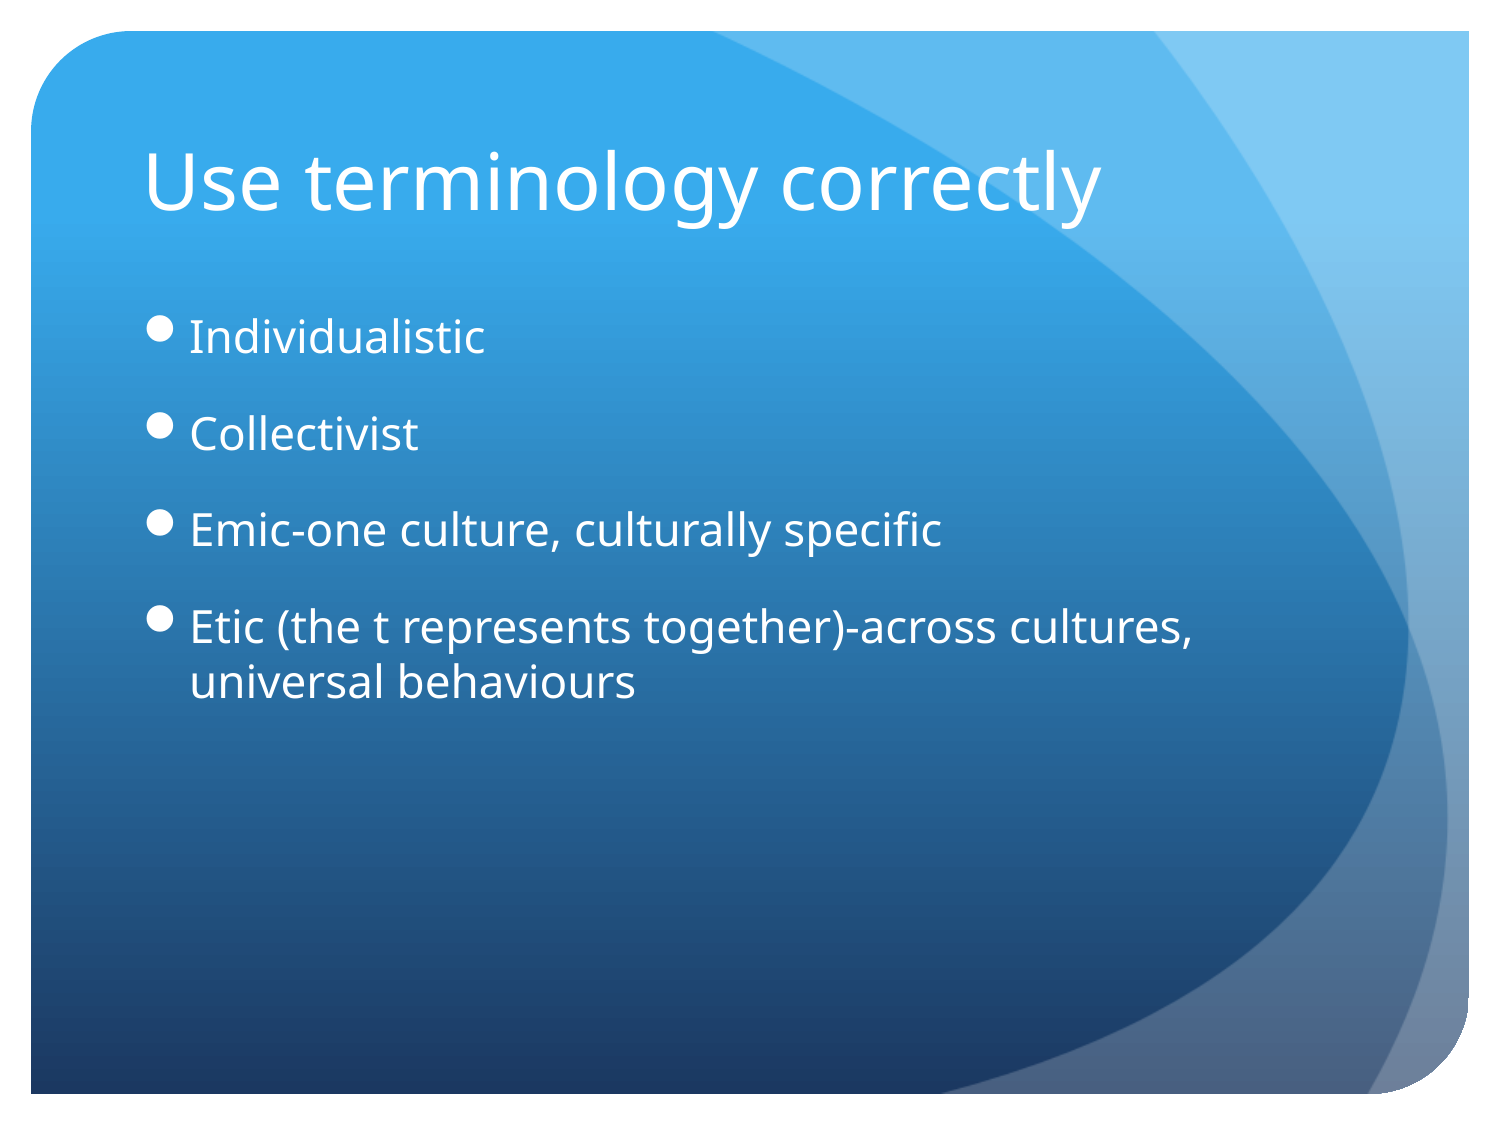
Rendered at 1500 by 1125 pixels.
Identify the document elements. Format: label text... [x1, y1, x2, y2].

list Individualistic Collectivist Emic-one culture, culturally specific Etic (the t represents together)-across cultures, universal behaviours [127, 299, 1372, 991]
title Use terminology correctly [127, 62, 1372, 234]
picture [24, 30, 1473, 1094]
